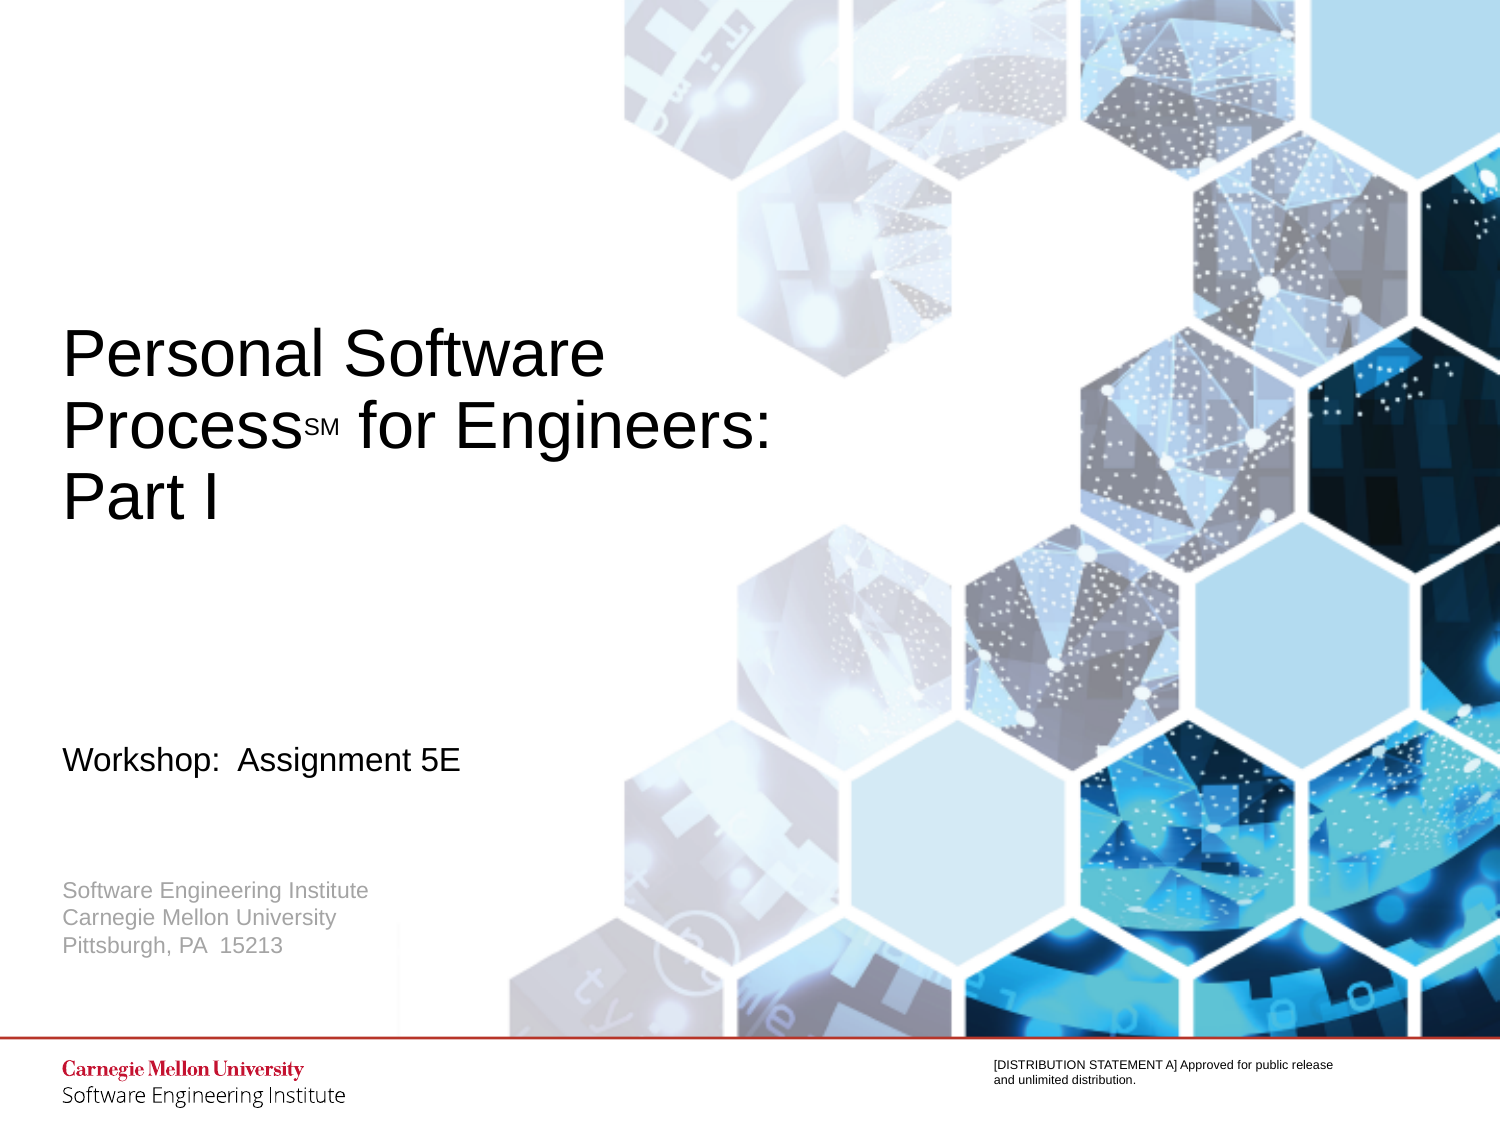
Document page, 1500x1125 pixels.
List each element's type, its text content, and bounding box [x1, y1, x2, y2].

picture [0, 0, 1500, 1036]
title Personal Software ProcessSM for Engineers: Part I [62, 318, 967, 721]
subtitle Workshop: Assignment 5E [62, 737, 849, 857]
